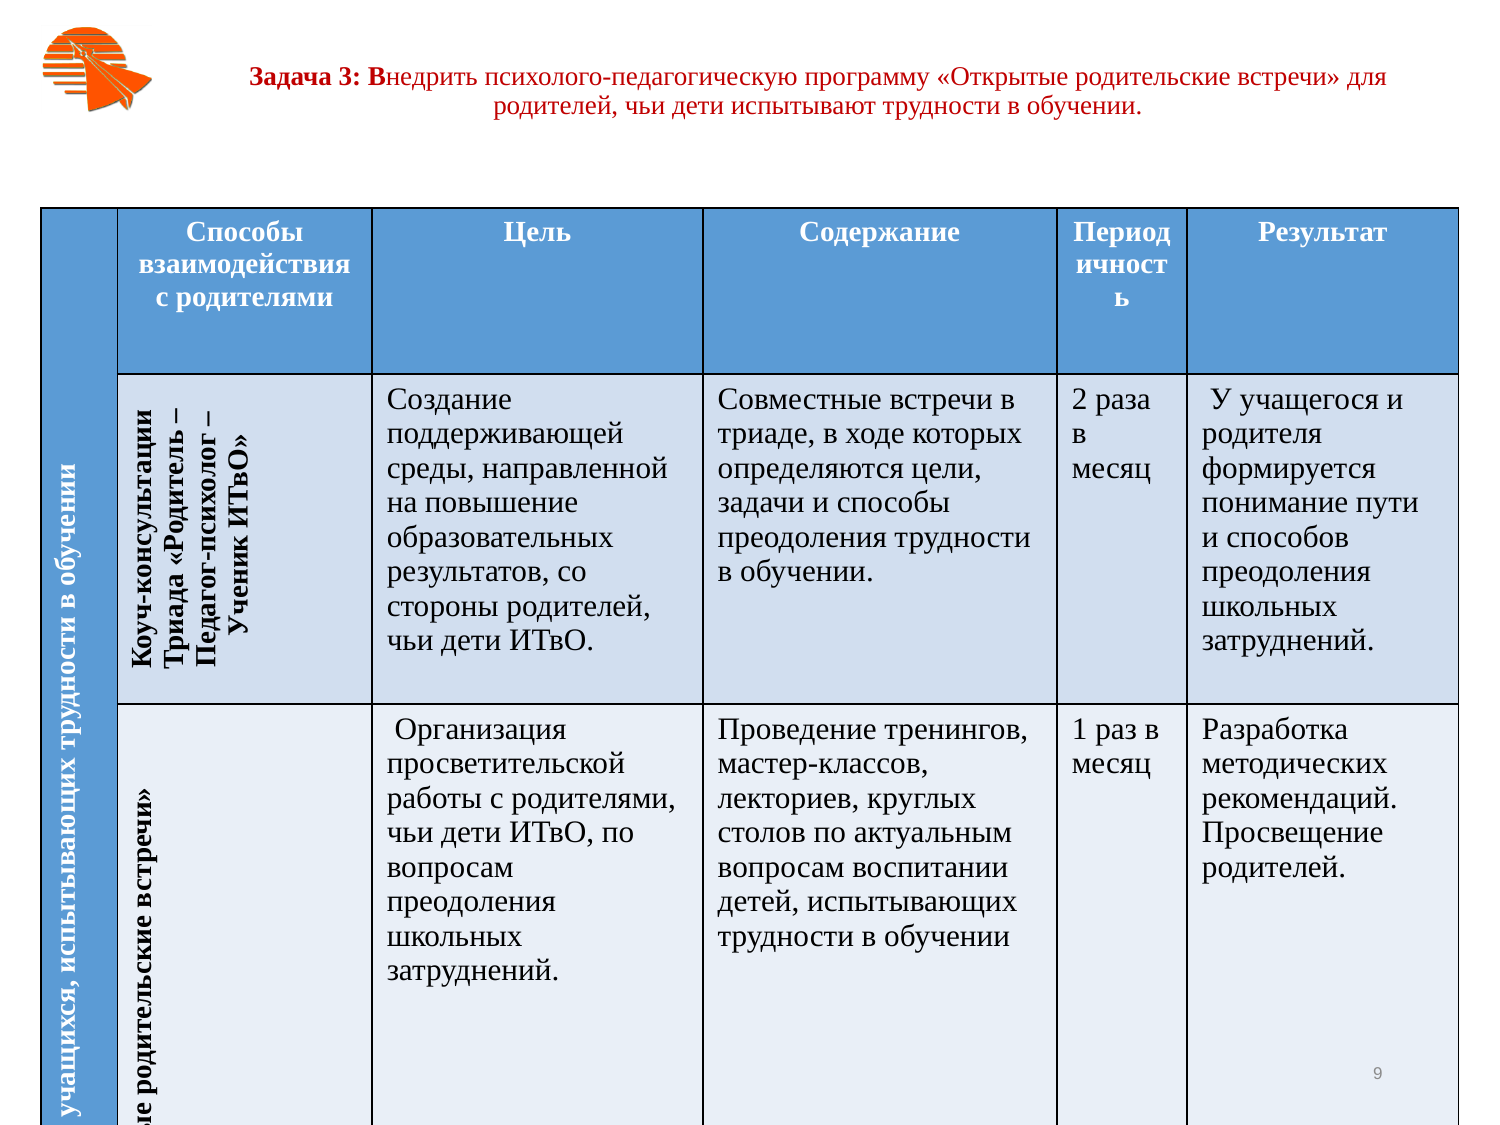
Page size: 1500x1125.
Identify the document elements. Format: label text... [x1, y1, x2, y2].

table_header Родители учащихся, испытывающих трудности в обучении [42, 209, 117, 1125]
table_cell Совместные встречи в триаде, в ходе которых определяются цели, задачи и способы преодоления трудности в обучении. [704, 375, 1056, 703]
table_cell Создание поддерживающей среды, направленной на повышение образовательных результатов, со стороны родителей, чьи дети ИТвО. [373, 375, 702, 703]
table_cell 2 раза в месяц [1058, 375, 1186, 703]
table_cell Коуч-консультации Триада «Родитель – Педагог-психолог – Ученик ИТвО» [118, 375, 371, 703]
table_cell У учащегося и родителя формируется понимание пути и способов преодоления школьных затруднений. [1188, 375, 1458, 703]
table_header Цель [373, 209, 702, 373]
slide_number 9 [1060, 1042, 1398, 1103]
table_header Способы взаимодействия с родителями [118, 209, 371, 373]
picture [41, 25, 152, 114]
table_cell Проведение тренингов, мастер-классов, лекториев, круглых столов по актуальным вопросам воспитании детей, испытывающих трудности в обучении [704, 705, 1056, 1125]
title Задача 3: Внедрить психолого-педагогическую программу «Открытые родительские встречи» для родителей, чьи дети испытывают трудности в обучении. [194, 24, 1442, 161]
table_header Содержание [704, 209, 1056, 373]
table_header Периодичность [1058, 209, 1186, 373]
table_cell Программа «Открытые родительские встречи» [118, 705, 371, 1125]
table_cell Разработка методических рекомендаций. Просвещение родителей. [1188, 705, 1458, 1125]
table_header Результат [1188, 209, 1458, 373]
table_cell 1 раз в месяц [1058, 705, 1186, 1125]
table_cell Организация просветительской работы с родителями, чьи дети ИТвО, по вопросам преодоления школьных затруднений. [373, 705, 702, 1125]
